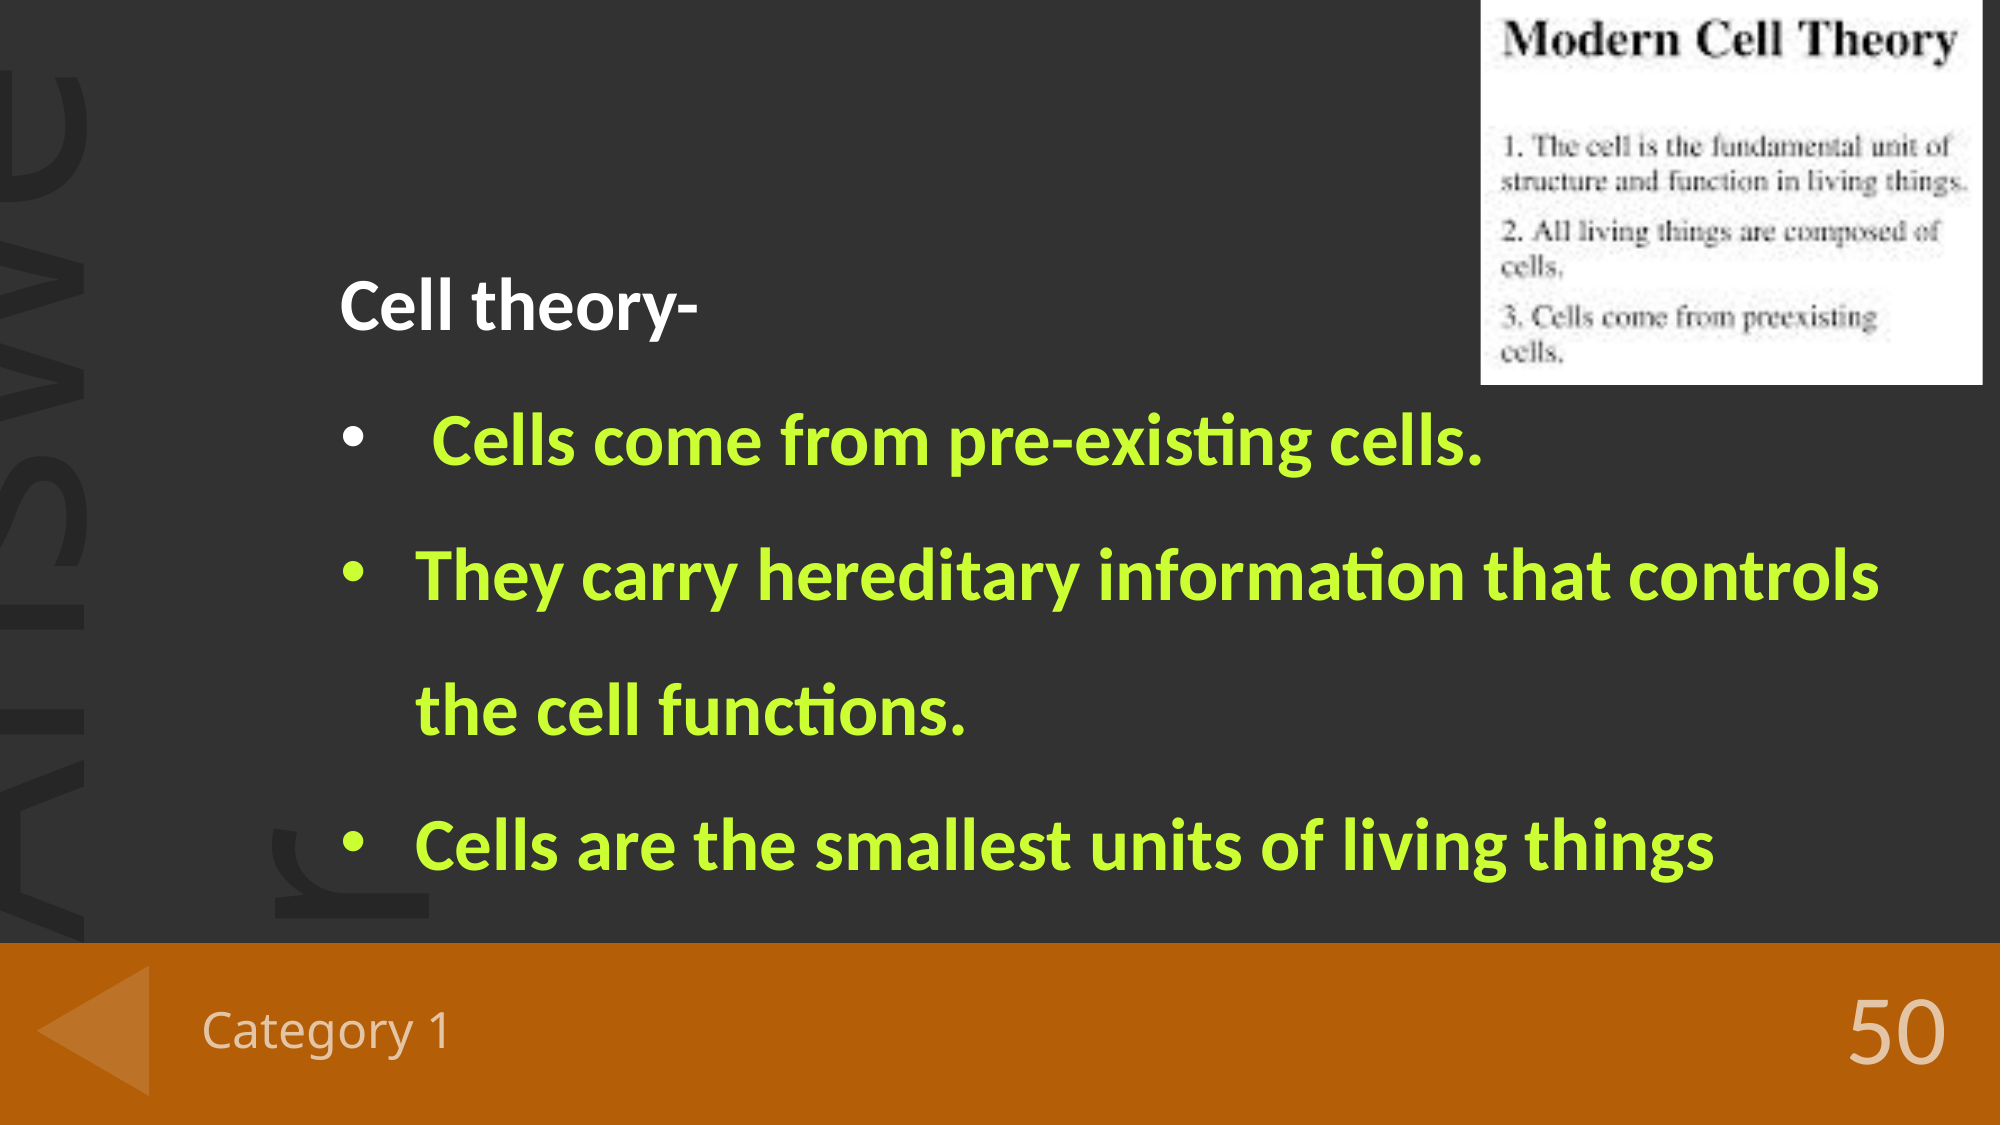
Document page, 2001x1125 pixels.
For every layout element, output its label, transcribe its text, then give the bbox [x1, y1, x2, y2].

list 50 [1494, 967, 1963, 1097]
title Category 1 [185, 967, 1494, 1097]
list Cell theory- Cells come from pre-existing cells. They carry hereditary information that controls the cell functions. Cells are the smallest units of living things [325, 384, 1924, 713]
picture [1480, 0, 1983, 385]
